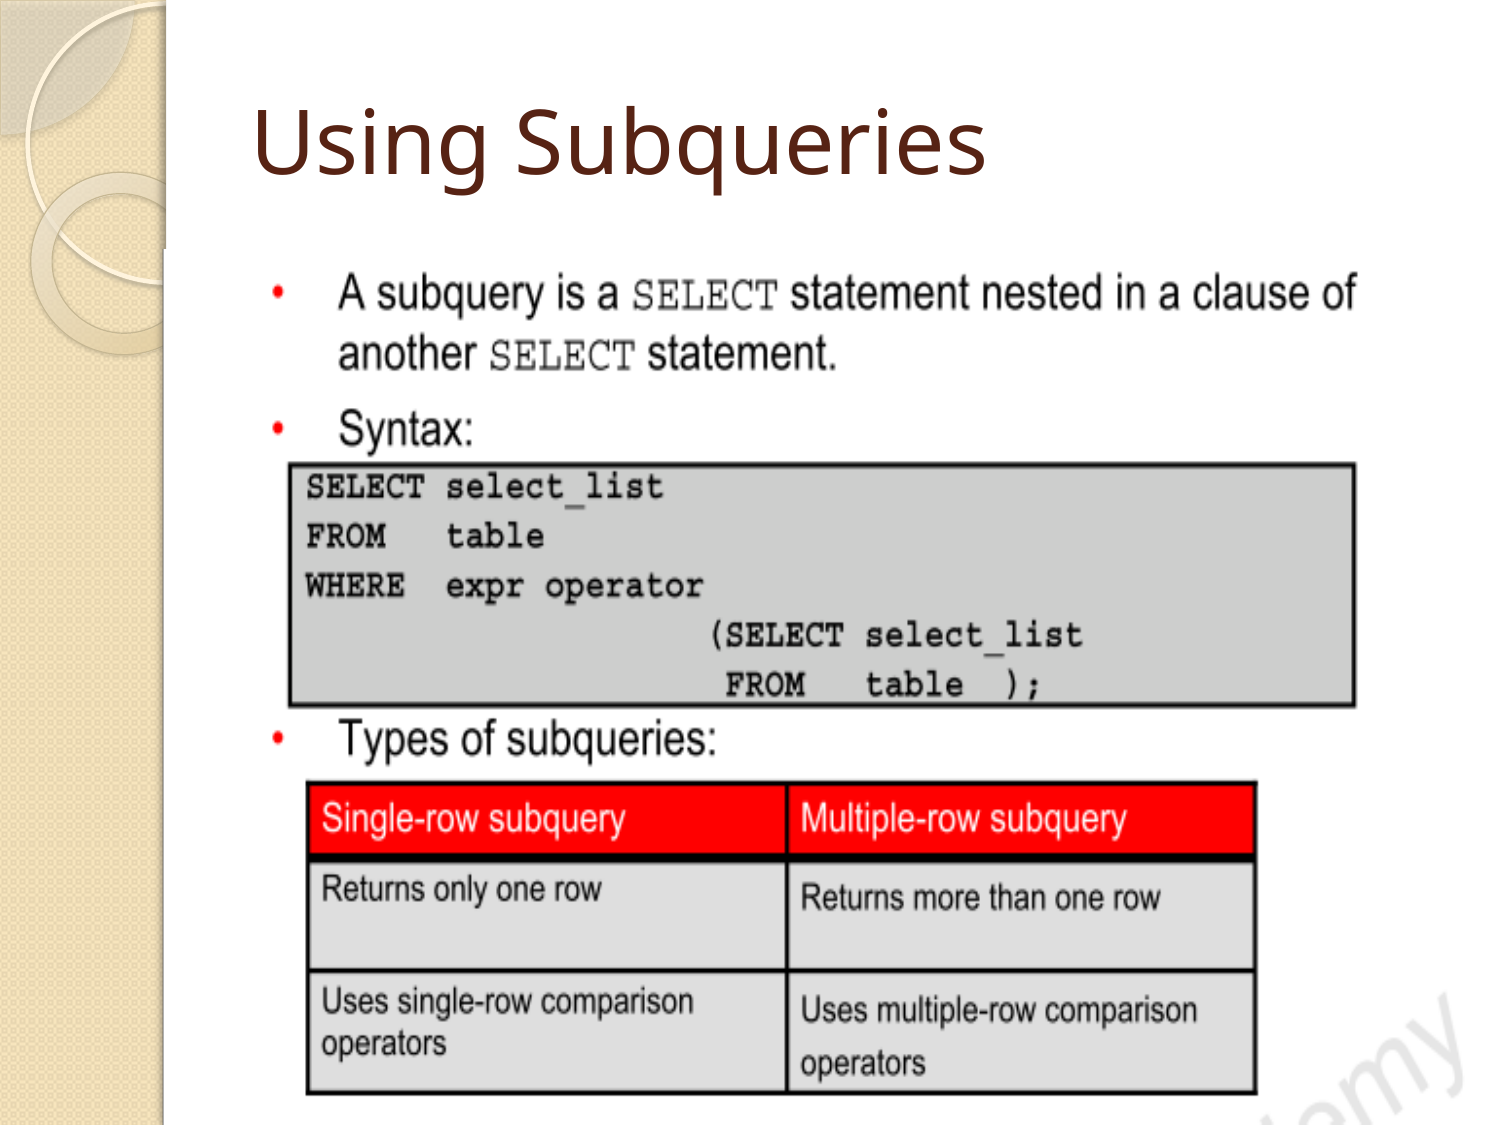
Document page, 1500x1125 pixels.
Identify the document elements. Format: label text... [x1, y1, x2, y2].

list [162, 249, 1500, 1125]
title Using Subqueries [235, 45, 1466, 233]
